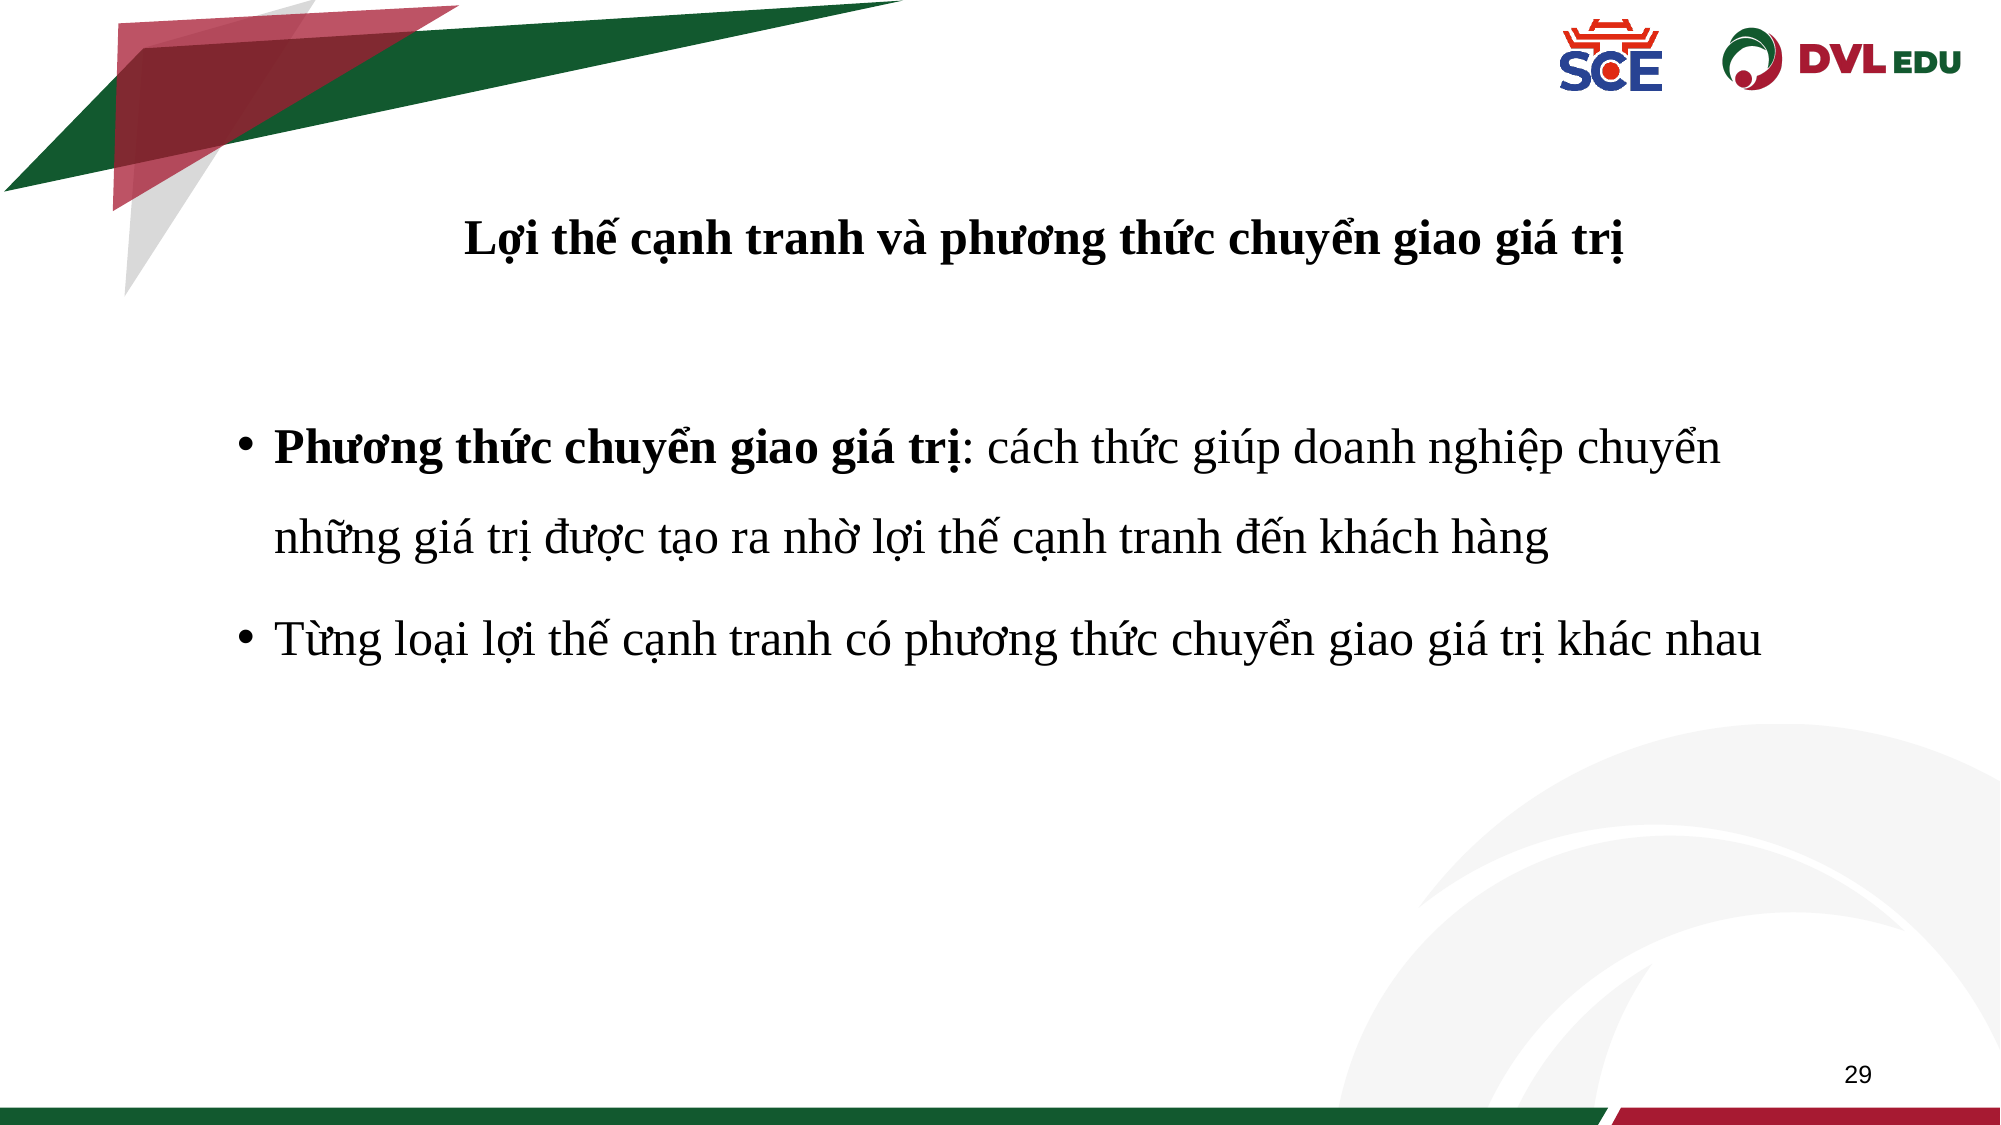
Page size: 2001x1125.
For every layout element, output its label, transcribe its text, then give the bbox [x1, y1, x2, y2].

picture [1559, 19, 1667, 91]
text_box Phương thức chuyển giao giá trị: cách thức giúp doanh nghiệp chuyển những giá trị được tạo ra nhờ lợi thế cạnh tranh đến khách hàng Từng loại lợi thế cạnh tranh có phương thức chuyển giao giá trị khác nhau [222, 200, 1835, 1125]
text_box Lợi thế cạnh tranh và phương thức chuyển giao giá trị [449, 197, 1885, 273]
text_box 29 [1437, 1043, 1888, 1104]
picture [1722, 27, 1961, 91]
